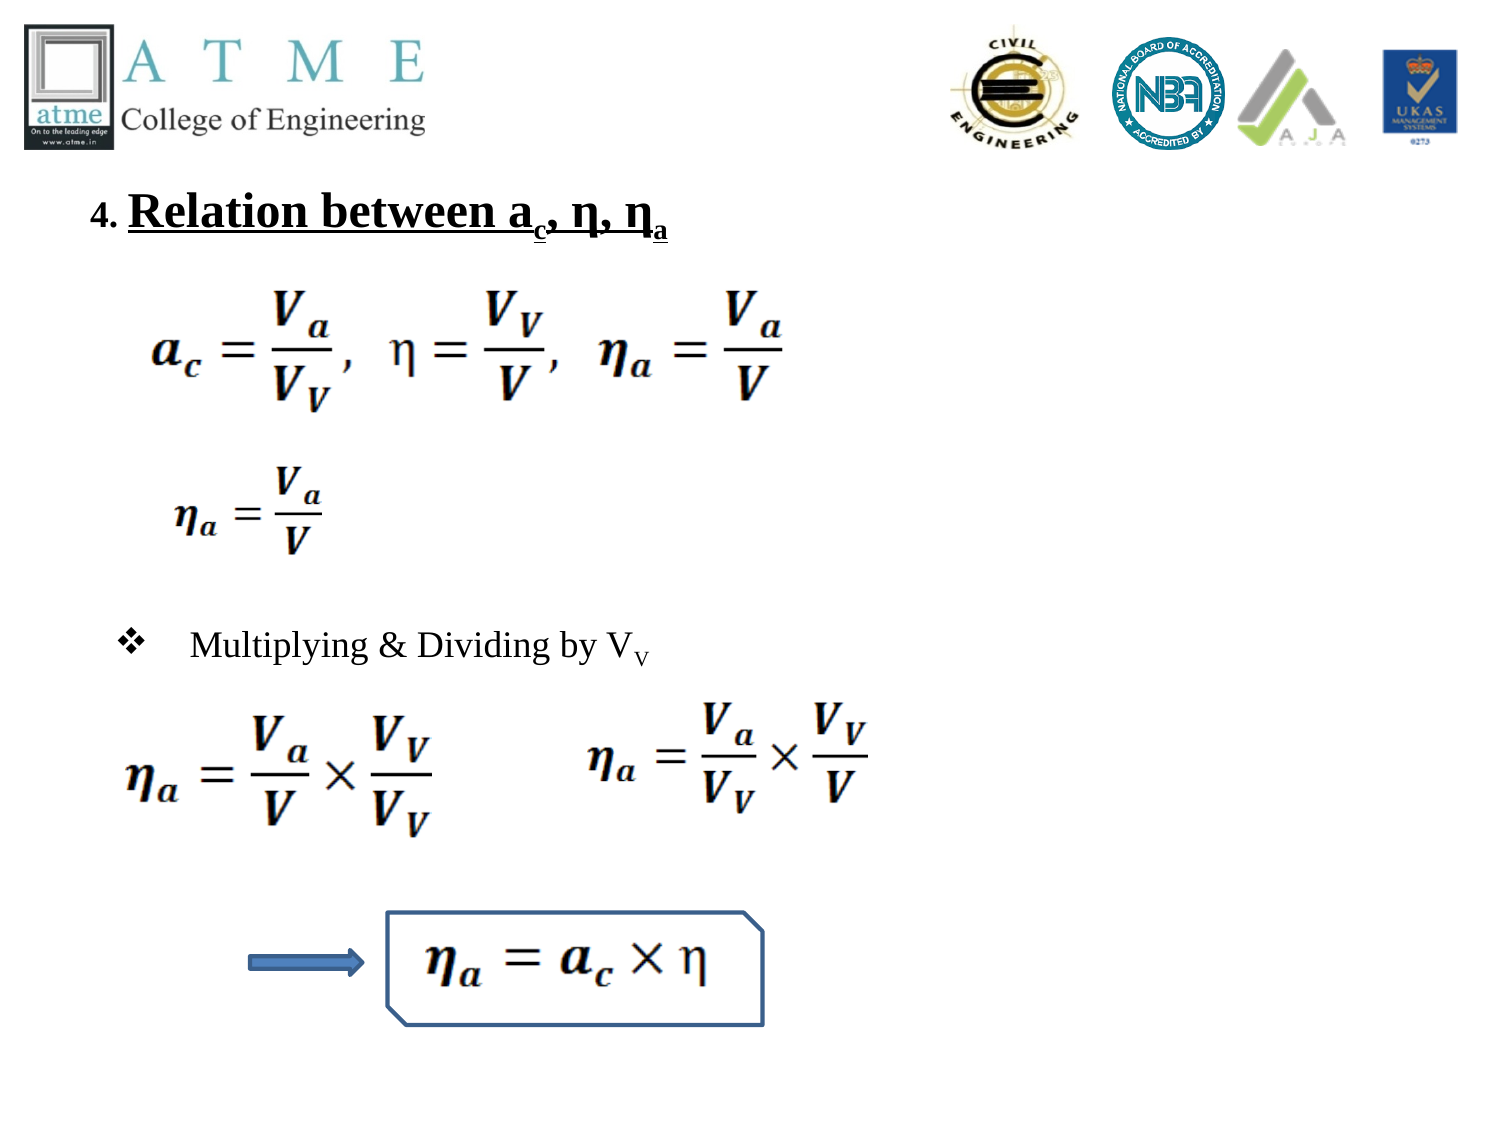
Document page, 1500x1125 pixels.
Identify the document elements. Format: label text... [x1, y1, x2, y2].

picture [174, 462, 323, 563]
text_box Multiplying & Dividing by VV [99, 612, 713, 679]
picture [149, 287, 785, 426]
picture [950, 24, 1080, 62]
picture [24, 24, 425, 150]
text_box [385, 910, 765, 1028]
picture [1112, 37, 1194, 62]
list 4. Relation between ac, η, ηa [75, 62, 1425, 1075]
picture [124, 712, 432, 851]
text_box [247, 948, 365, 977]
picture [1237, 49, 1458, 146]
picture [1179, 37, 1225, 62]
picture [424, 924, 711, 1001]
picture [587, 699, 869, 826]
